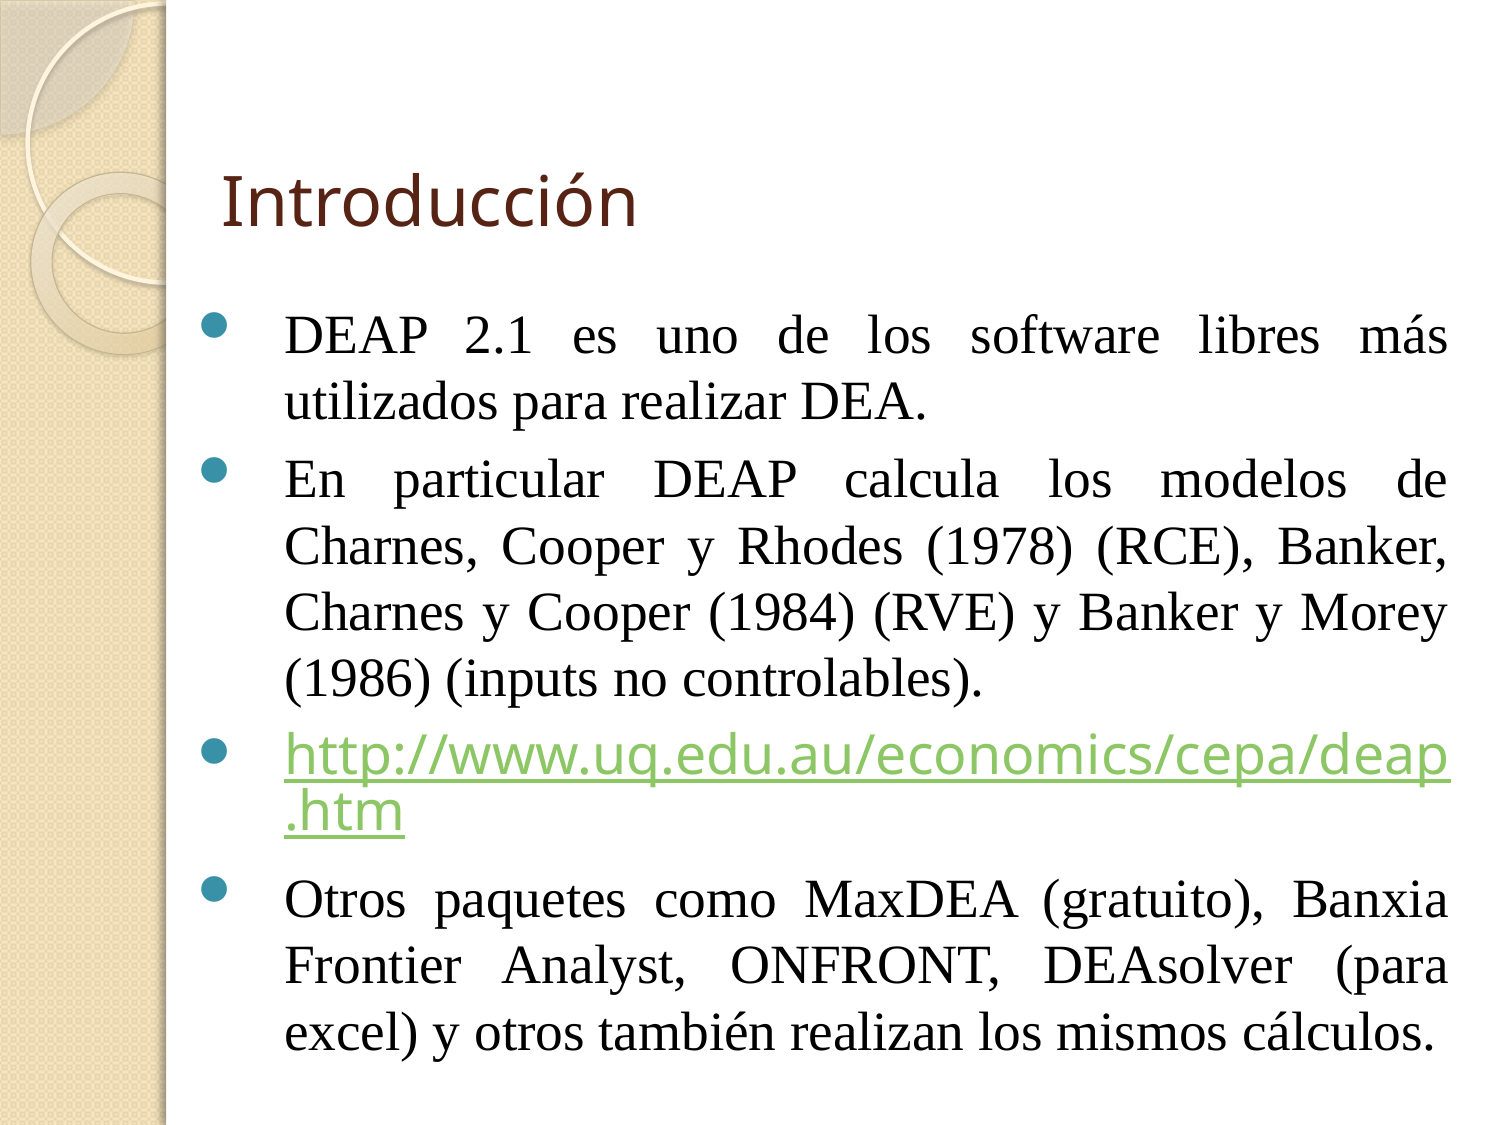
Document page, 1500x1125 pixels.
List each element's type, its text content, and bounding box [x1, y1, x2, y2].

title Introducción [206, 148, 1421, 249]
list DEAP 2.1 es uno de los software libres más utilizados para realizar DEA. En particular DEAP calcula los modelos de Charnes, Cooper y Rhodes (1978) (RCE), Banker, Charnes y Cooper (1984) (RVE) y Banker y Morey (1986) (inputs no controlables). http://www.uq.edu.au/economics/cepa/deap.htm Otros paquetes como MaxDEA (gratuito), Banxia Frontier Analyst, ONFRONT, DEAsolver (para excel) y otros también realizan los mismos cálculos. [183, 290, 1465, 1024]
